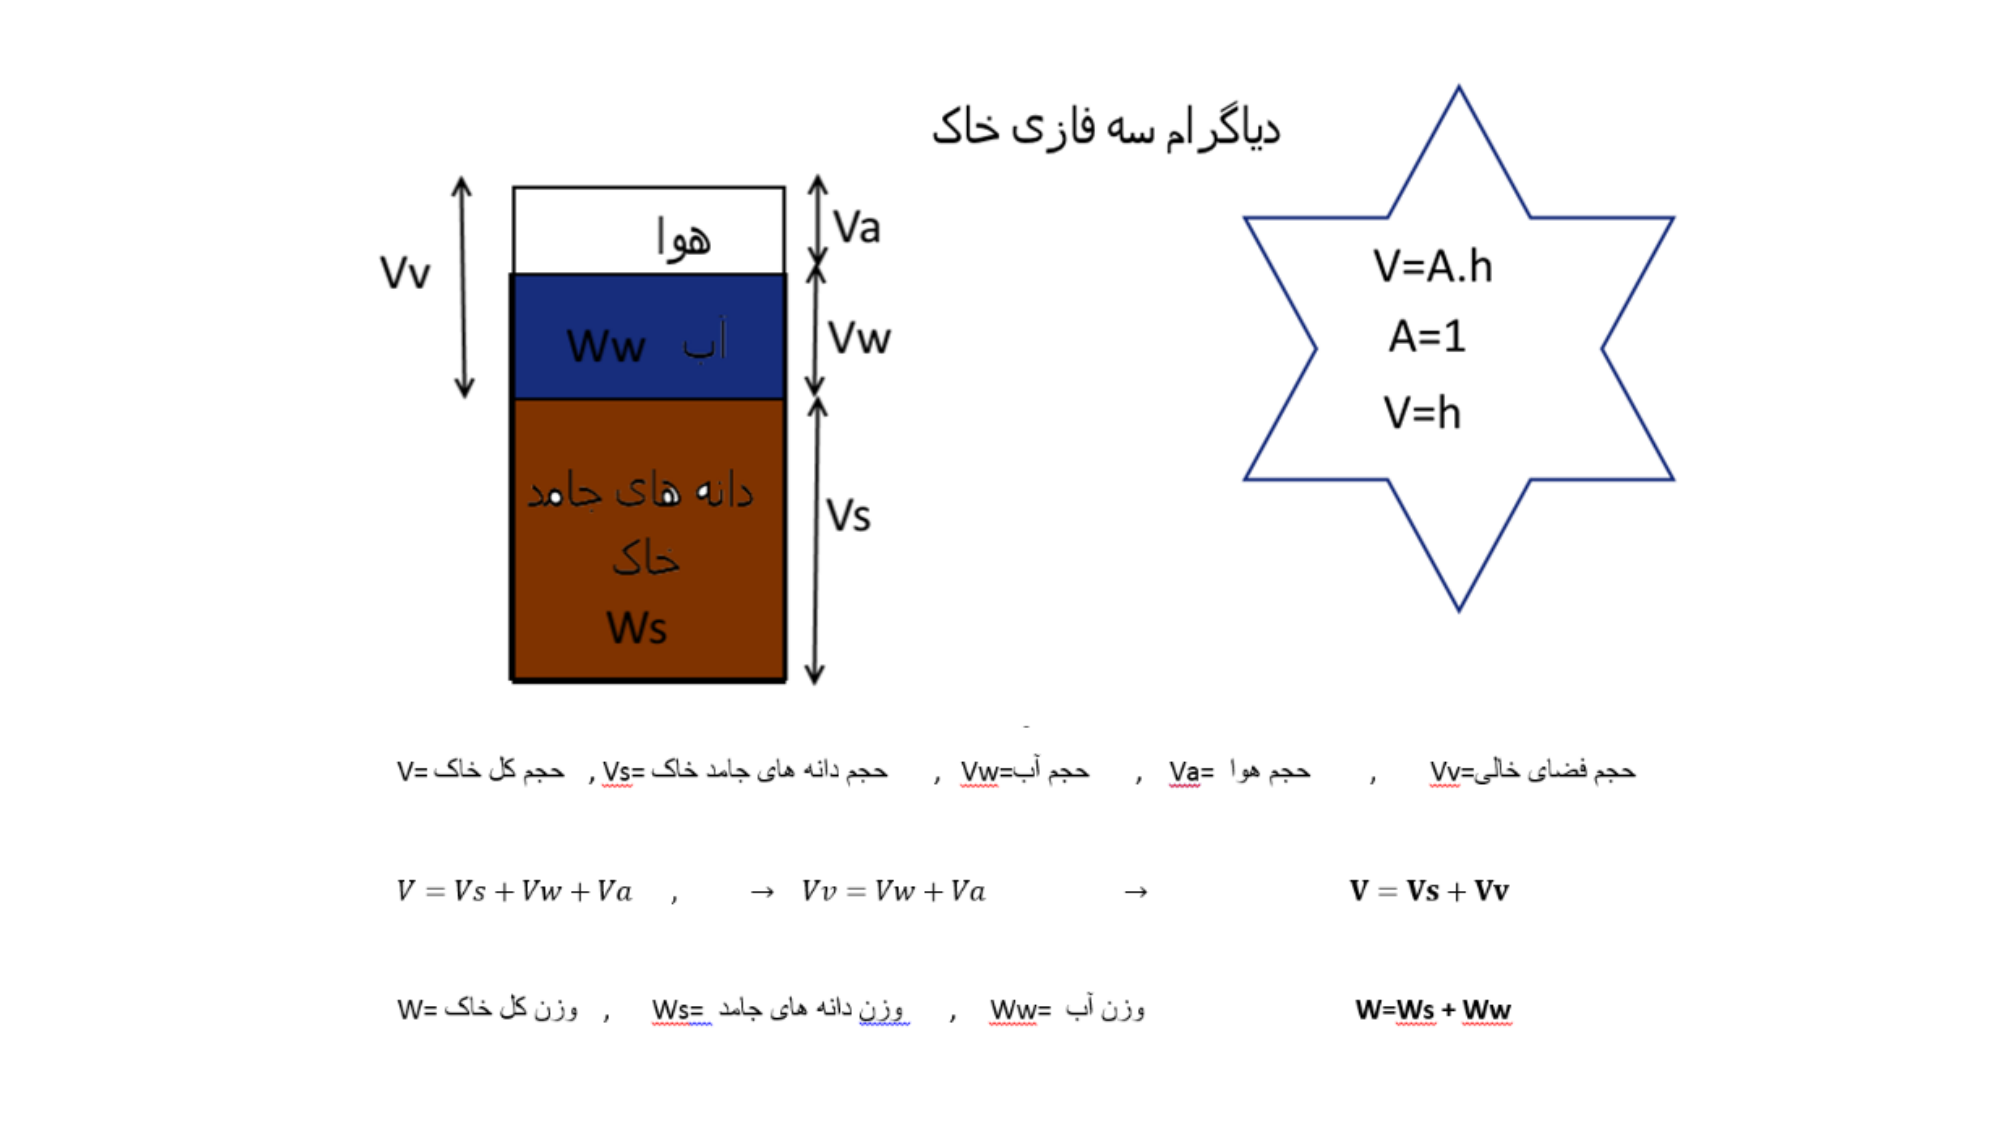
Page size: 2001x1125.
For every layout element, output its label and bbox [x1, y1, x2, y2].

picture [335, 41, 1701, 1065]
